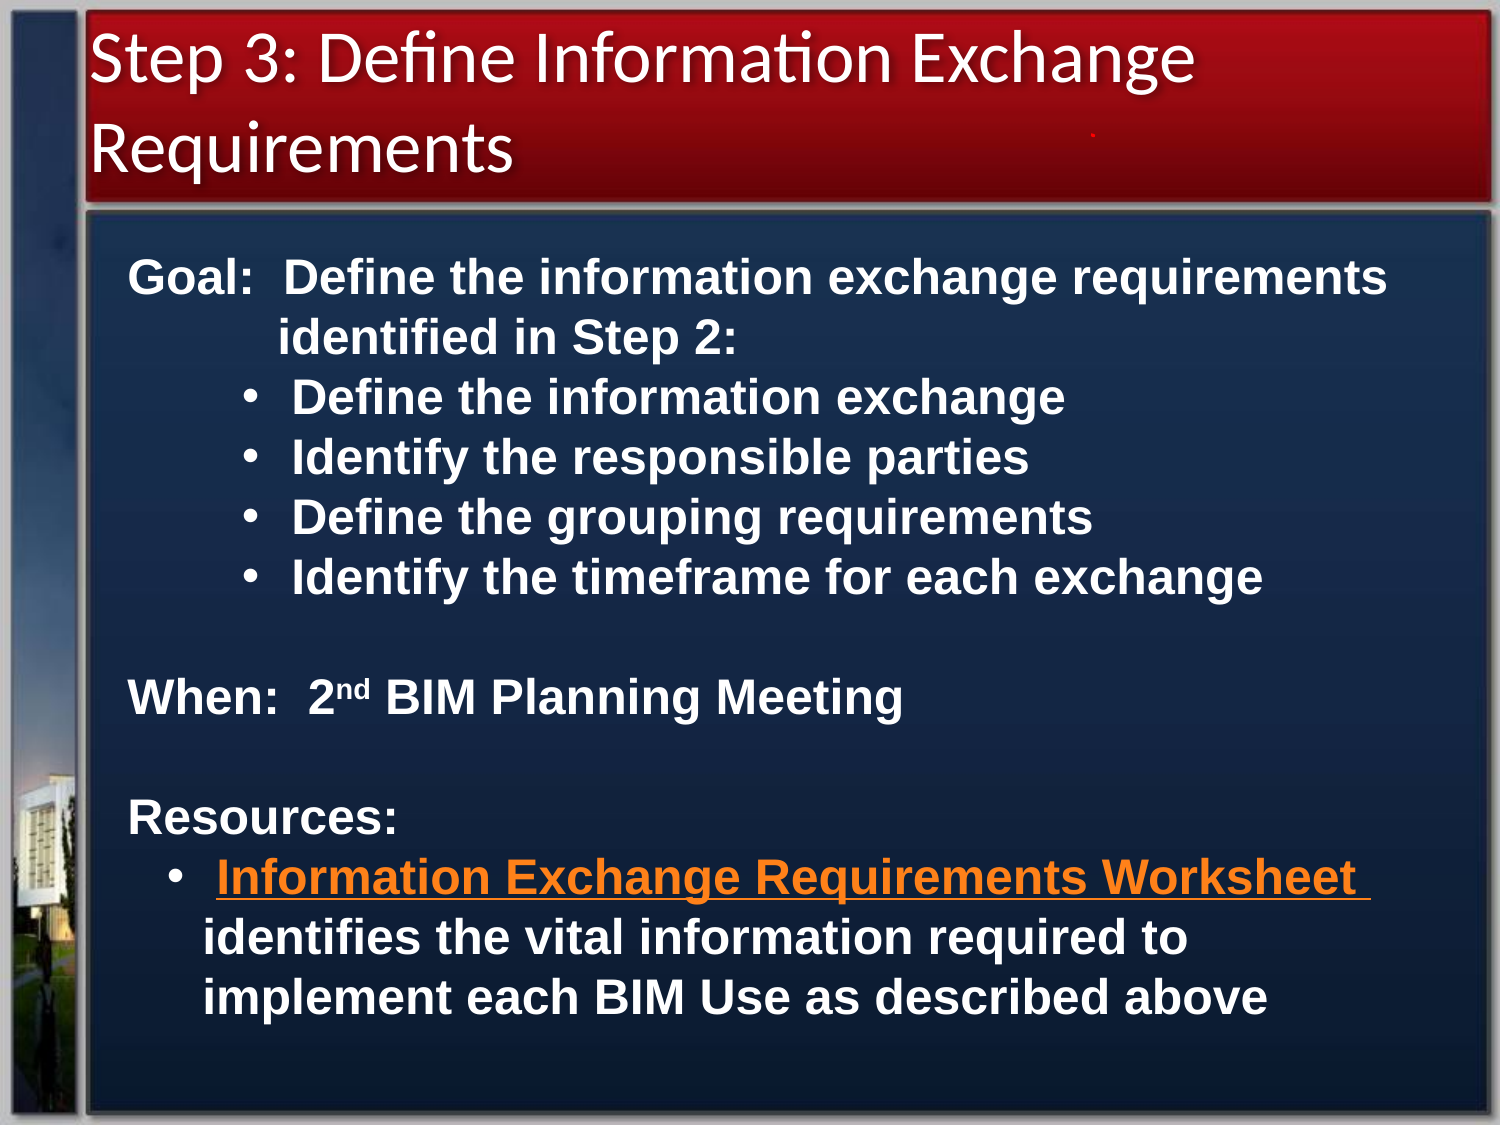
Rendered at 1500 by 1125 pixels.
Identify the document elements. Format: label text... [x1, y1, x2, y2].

text_box Step 3: Define Information Exchange Requirements [74, 0, 1500, 195]
text_box Goal: Define the information exchange requirements identified in Step 2: Define the information exchange Identify the responsible parties Define the grouping requirements Identify the timeframe for each exchange When: 2nd BIM Planning Meeting Resources: Information Exchange Requirements Worksheet identifies the vital information required to implement each BIM Use as described above [112, 237, 1463, 1033]
picture [0, 0, 1500, 1125]
